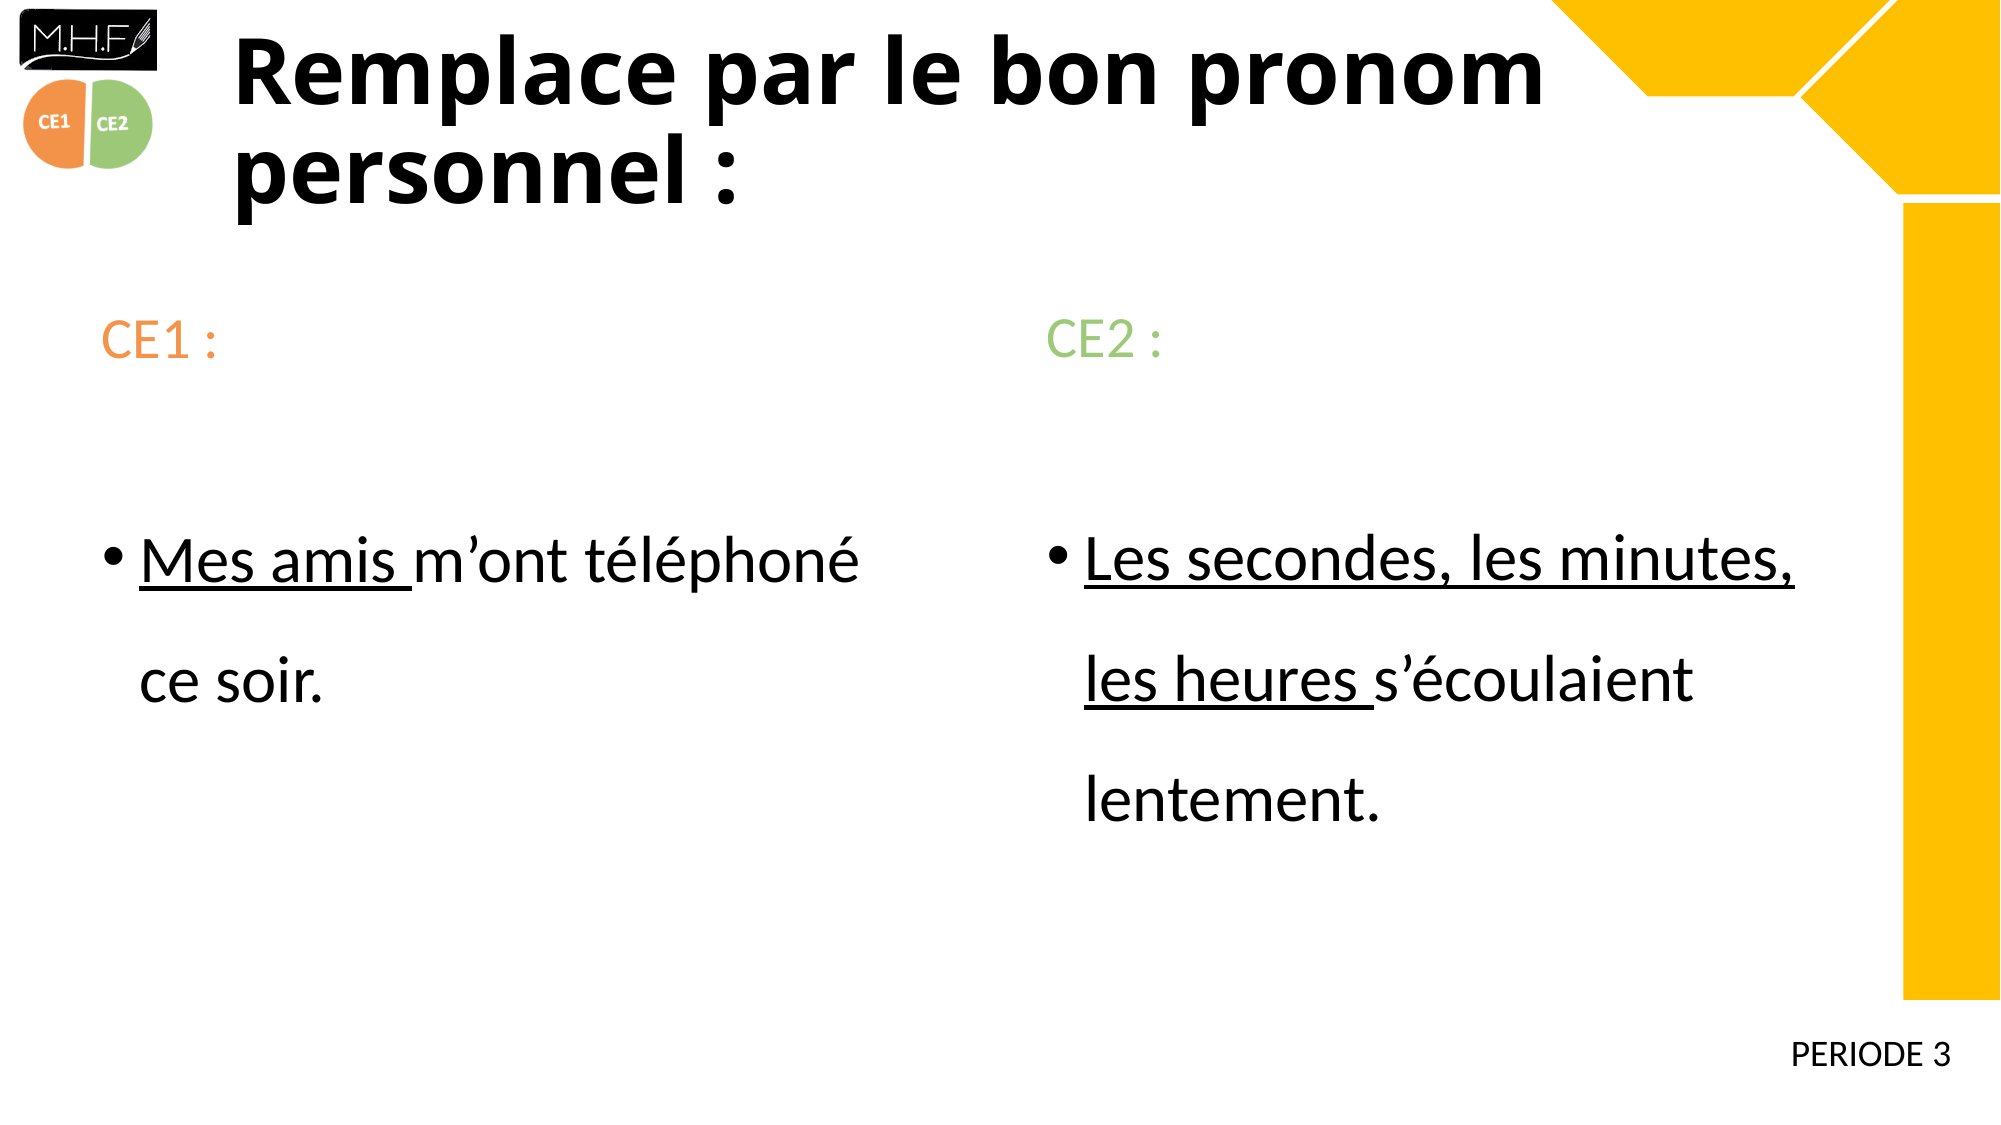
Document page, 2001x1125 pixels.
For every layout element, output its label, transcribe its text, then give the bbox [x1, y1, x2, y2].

title Remplace par le bon pronom personnel : [216, 15, 1763, 233]
text_box CE2 : Les secondes, les minutes, les heures s’écoulaient lentement. [1031, 299, 1853, 1014]
list CE1 : Mes amis m’ont téléphoné ce soir. [86, 300, 897, 1015]
text_box [1902, 202, 2000, 1001]
text_box [1549, 0, 1892, 98]
picture [1, 7, 177, 207]
text_box PERIODE 3 [1362, 1021, 1967, 1125]
text_box [1799, 0, 2000, 196]
